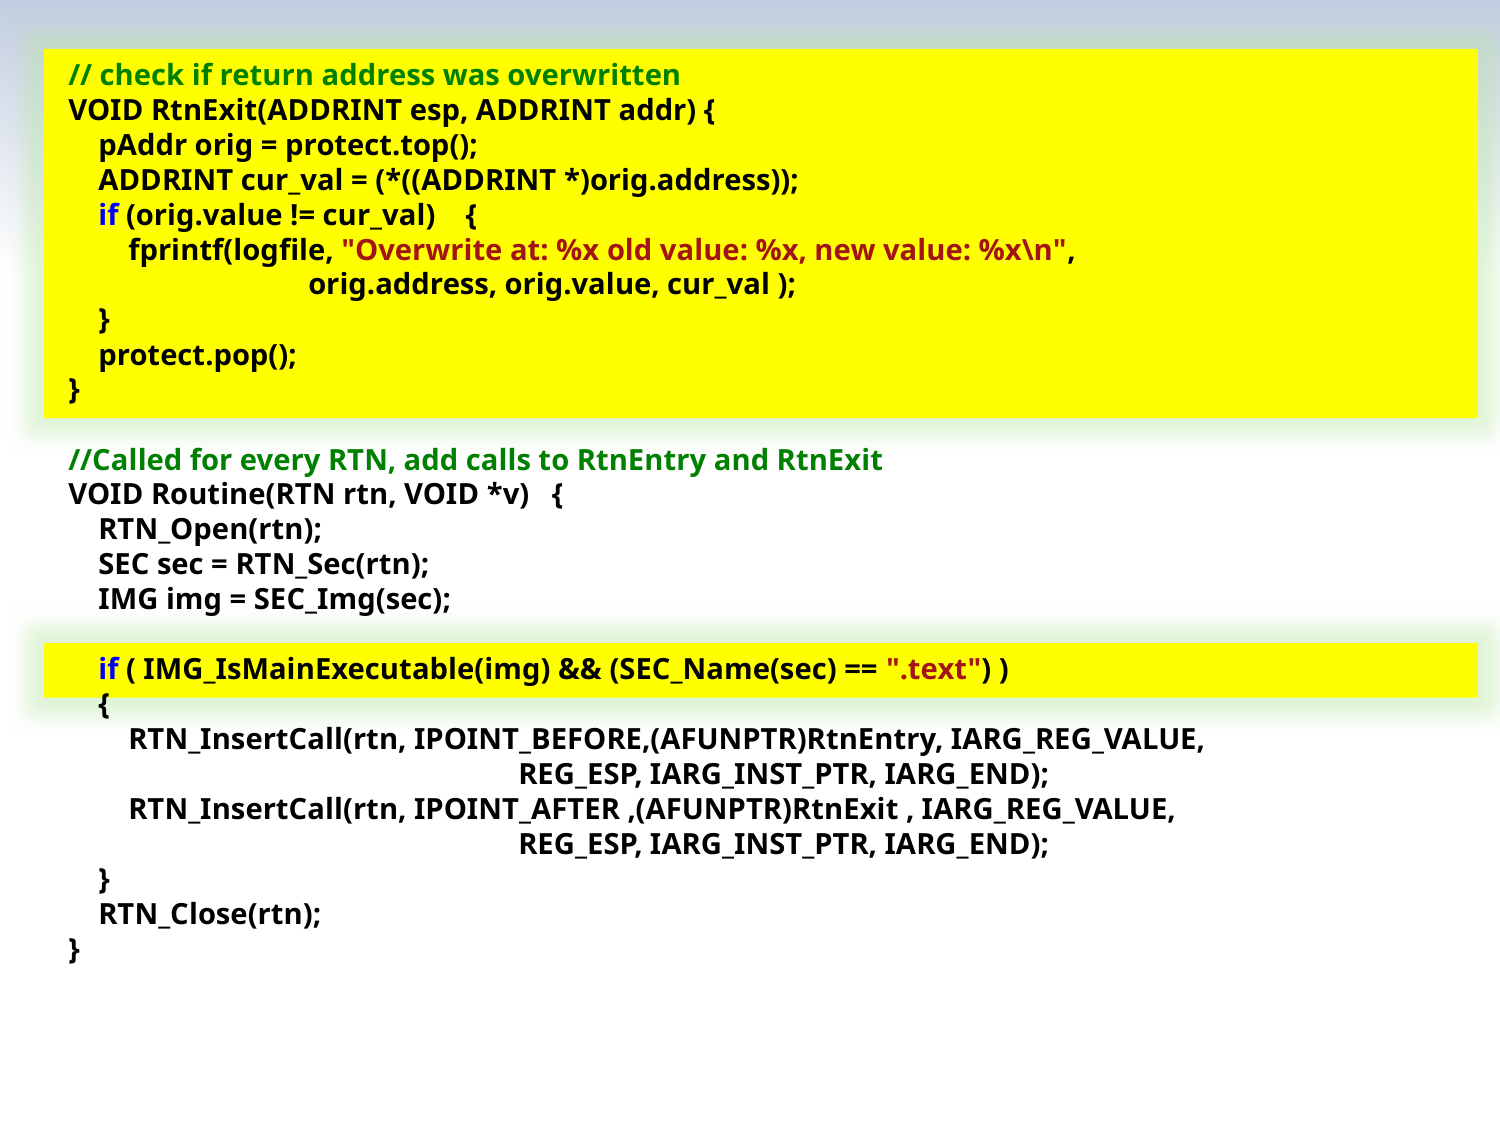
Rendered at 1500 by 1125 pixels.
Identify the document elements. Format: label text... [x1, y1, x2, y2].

text_box [1469, 48, 1479, 419]
text_box // check if return address was overwritten VOID RtnExit(ADDRINT esp, ADDRINT addr) { pAddr orig = protect.top(); ADDRINT cur_val = (*((ADDRINT *)orig.address)); if (orig.value != cur_val) { fprintf(logfile, "Overwrite at: %x old value: %x, new value: %x\n", orig.address, orig.value, cur_val ); } protect.pop(); } //Called for every RTN, add calls to RtnEntry and RtnExit VOID Routine(RTN rtn, VOID *v) { RTN_Open(rtn); SEC sec = RTN_Sec(rtn); IMG img = SEC_Img(sec); if ( IMG_IsMainExecutable(img) && (SEC_Name(sec) == ".text") ) { RTN_InsertCall(rtn, IPOINT_BEFORE,(AFUNPTR)RtnEntry, IARG_REG_VALUE, REG_ESP, IARG_INST_PTR, IARG_END); RTN_InsertCall(rtn, IPOINT_AFTER ,(AFUNPTR)RtnExit , IARG_REG_VALUE, REG_ESP, IARG_INST_PTR, IARG_END); } RTN_Close(rtn); } [53, 48, 1469, 973]
text_box [1469, 642, 1479, 699]
text_box [43, 642, 53, 699]
text_box [43, 48, 53, 419]
